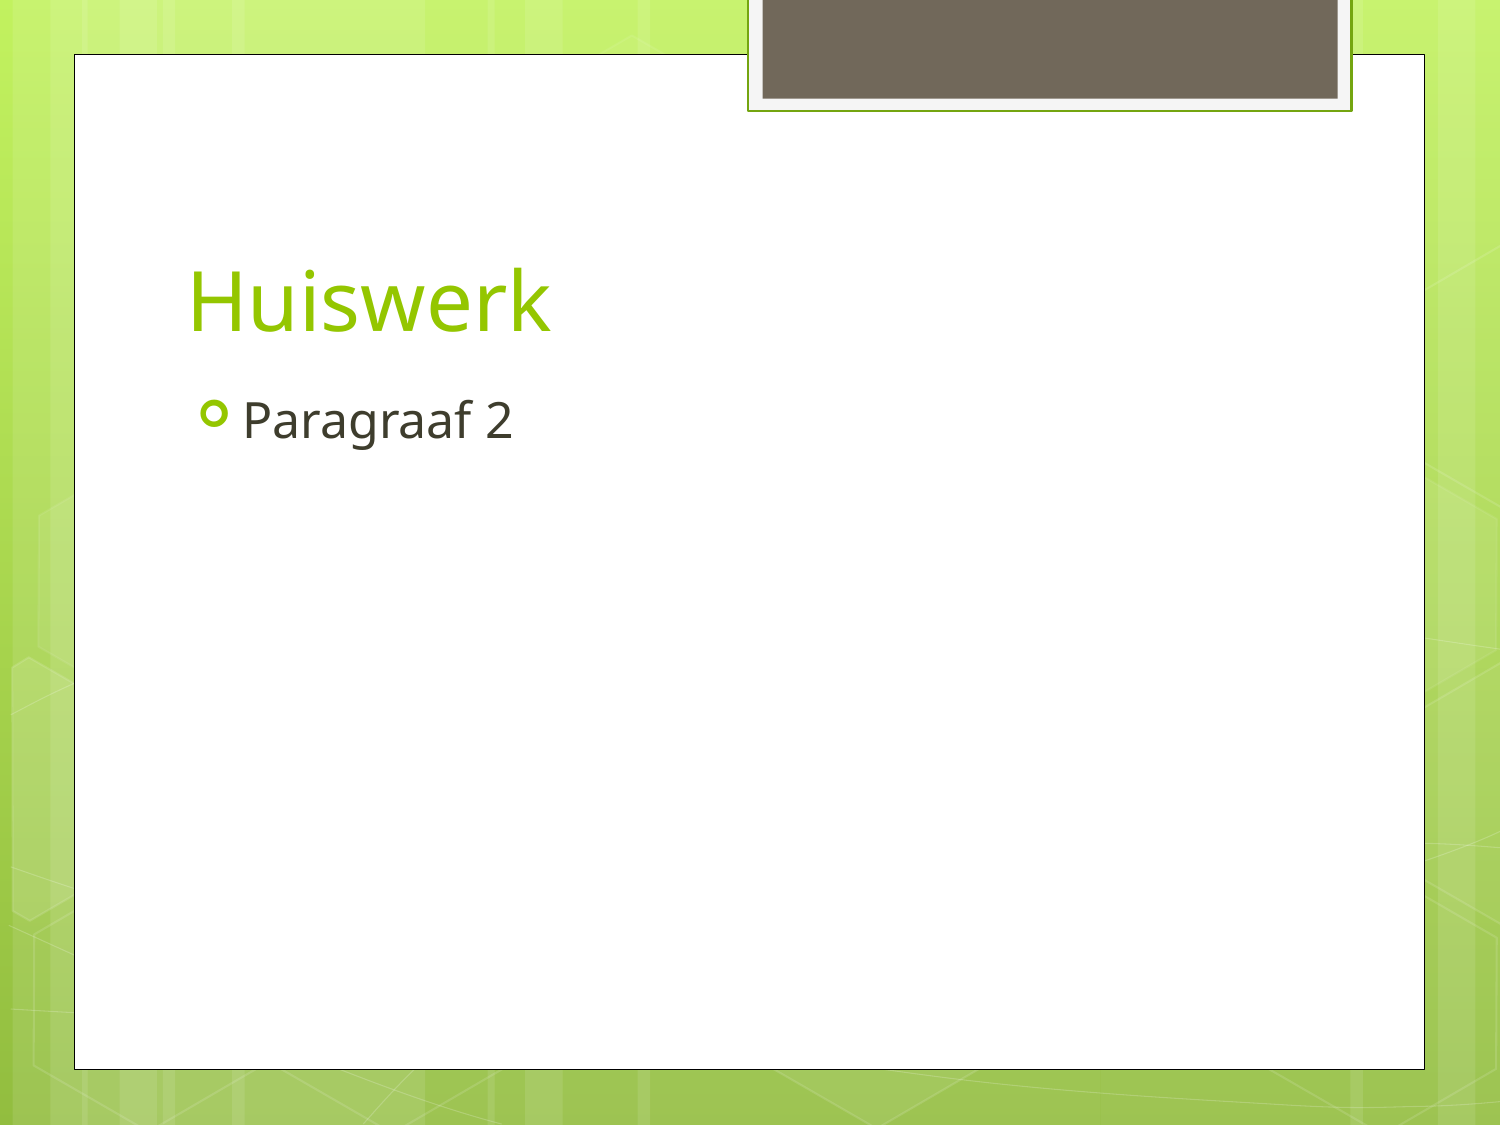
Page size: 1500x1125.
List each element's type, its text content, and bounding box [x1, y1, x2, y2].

list Paragraaf 2 [171, 381, 1283, 957]
title Huiswerk [171, 168, 1324, 357]
